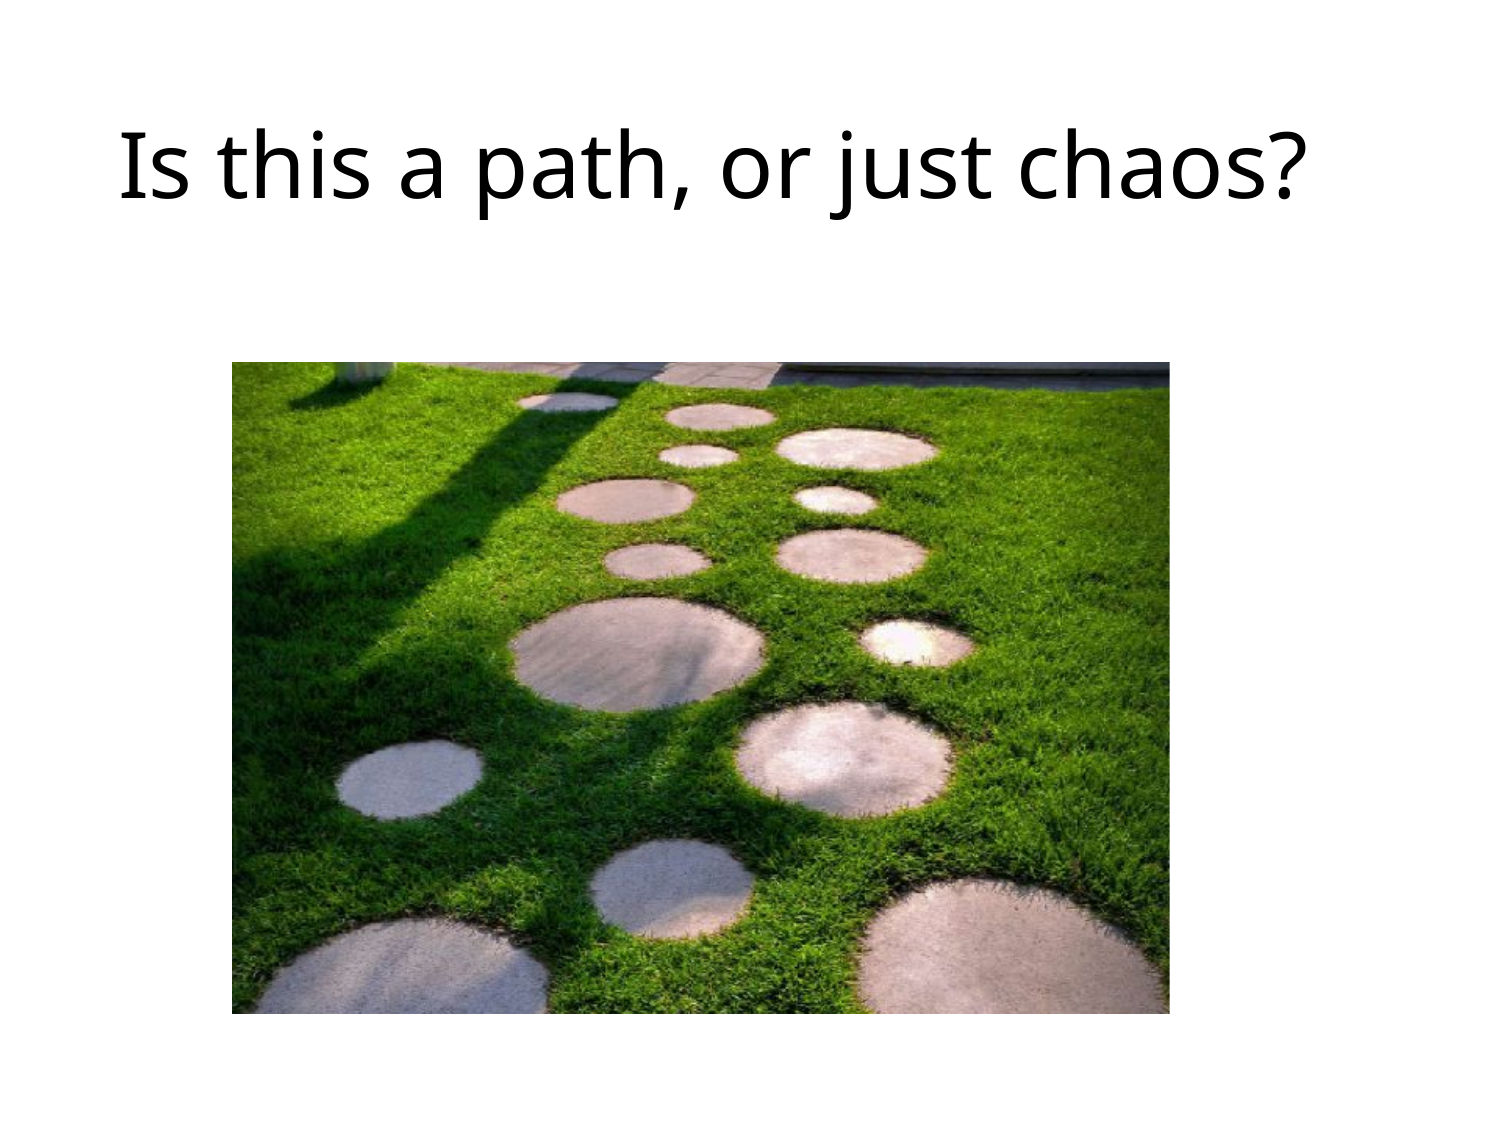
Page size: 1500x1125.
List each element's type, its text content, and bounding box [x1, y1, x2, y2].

title Is this a path, or just chaos? [103, 59, 1397, 278]
picture [232, 361, 1170, 1014]
